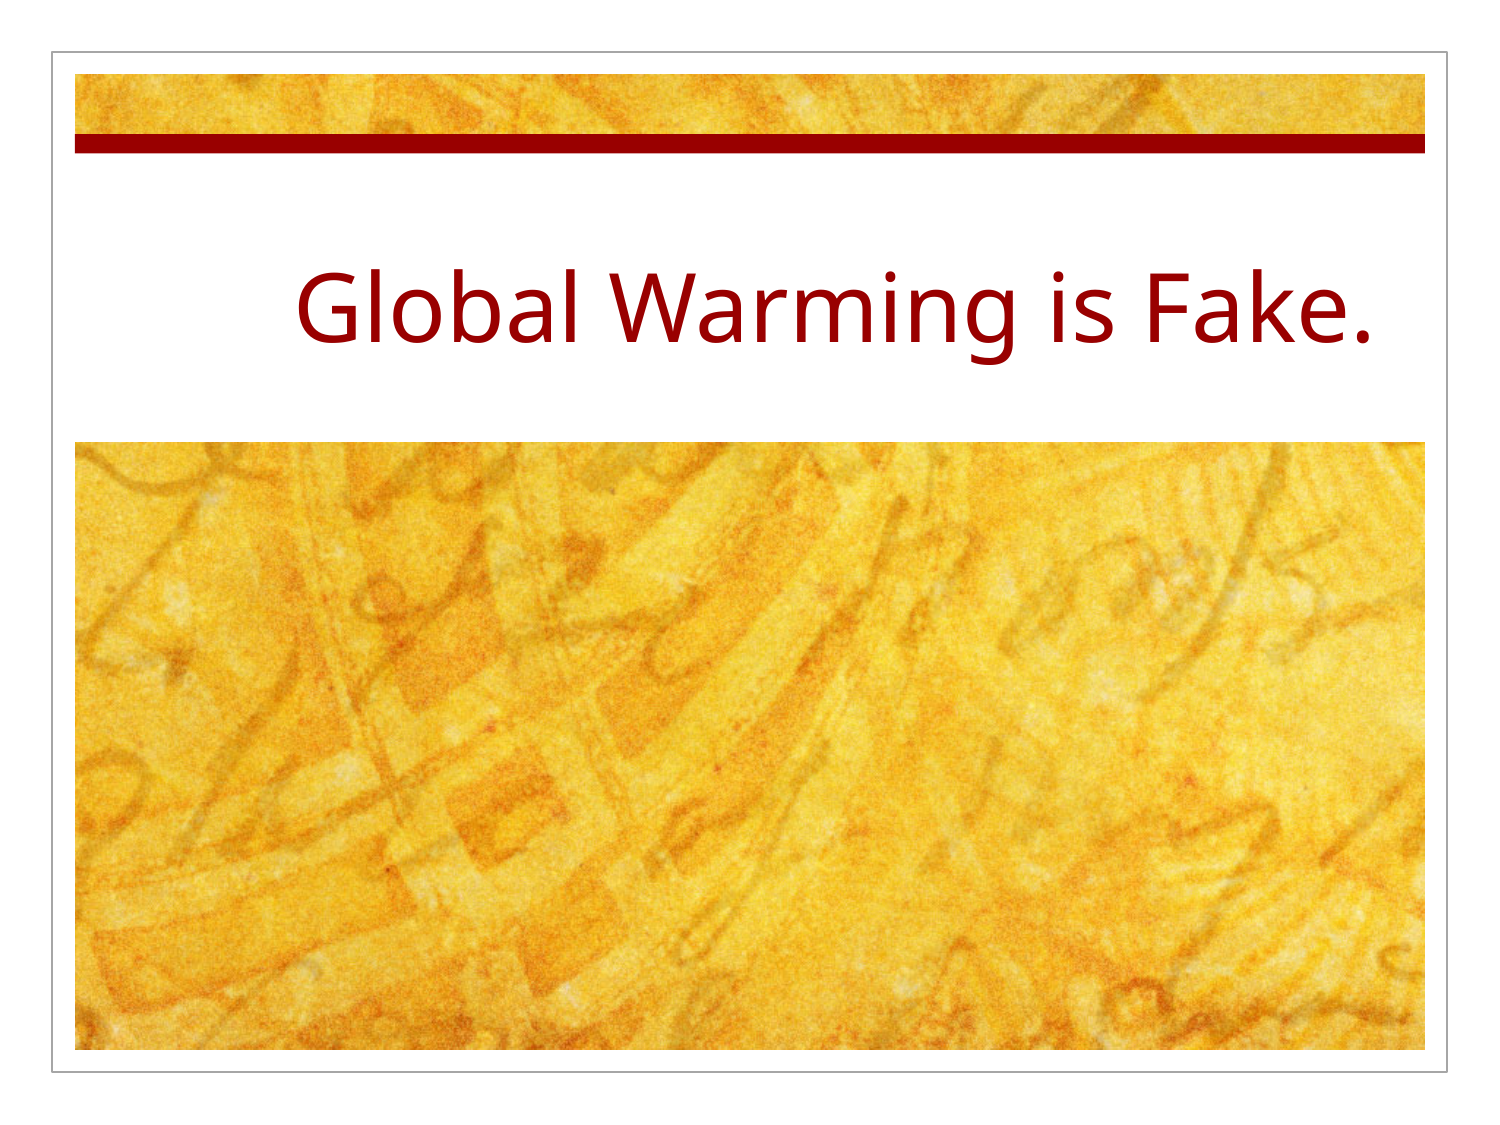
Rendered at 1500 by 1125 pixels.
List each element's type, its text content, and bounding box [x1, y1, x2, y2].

picture [75, 74, 1425, 134]
picture [75, 442, 1425, 1050]
title Global Warming is Fake. [112, 158, 1392, 362]
